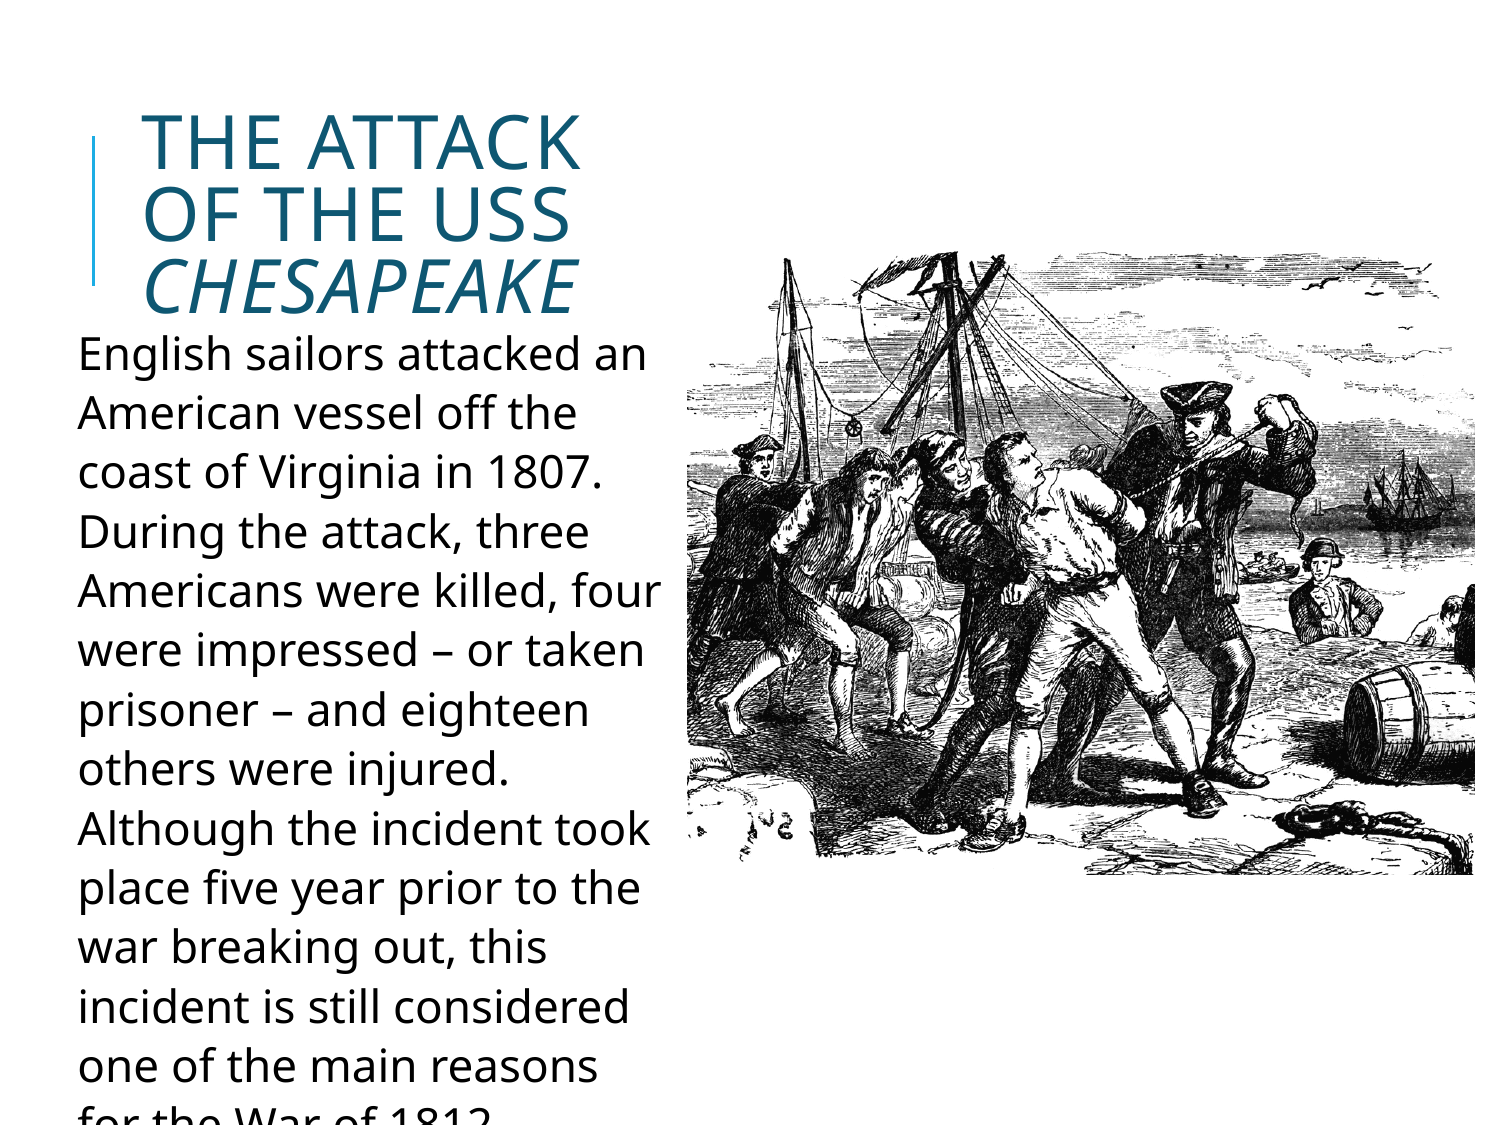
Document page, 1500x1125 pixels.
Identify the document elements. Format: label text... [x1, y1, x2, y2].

list English sailors attacked an American vessel off the coast of Virginia in 1807. During the attack, three Americans were killed, four were impressed – or taken prisoner – and eighteen others were injured. Although the incident took place five year prior to the war breaking out, this incident is still considered one of the main reasons for the War of 1812. [62, 312, 688, 988]
title The attack of the Uss chesapeake [126, 77, 666, 312]
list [687, 237, 1476, 876]
